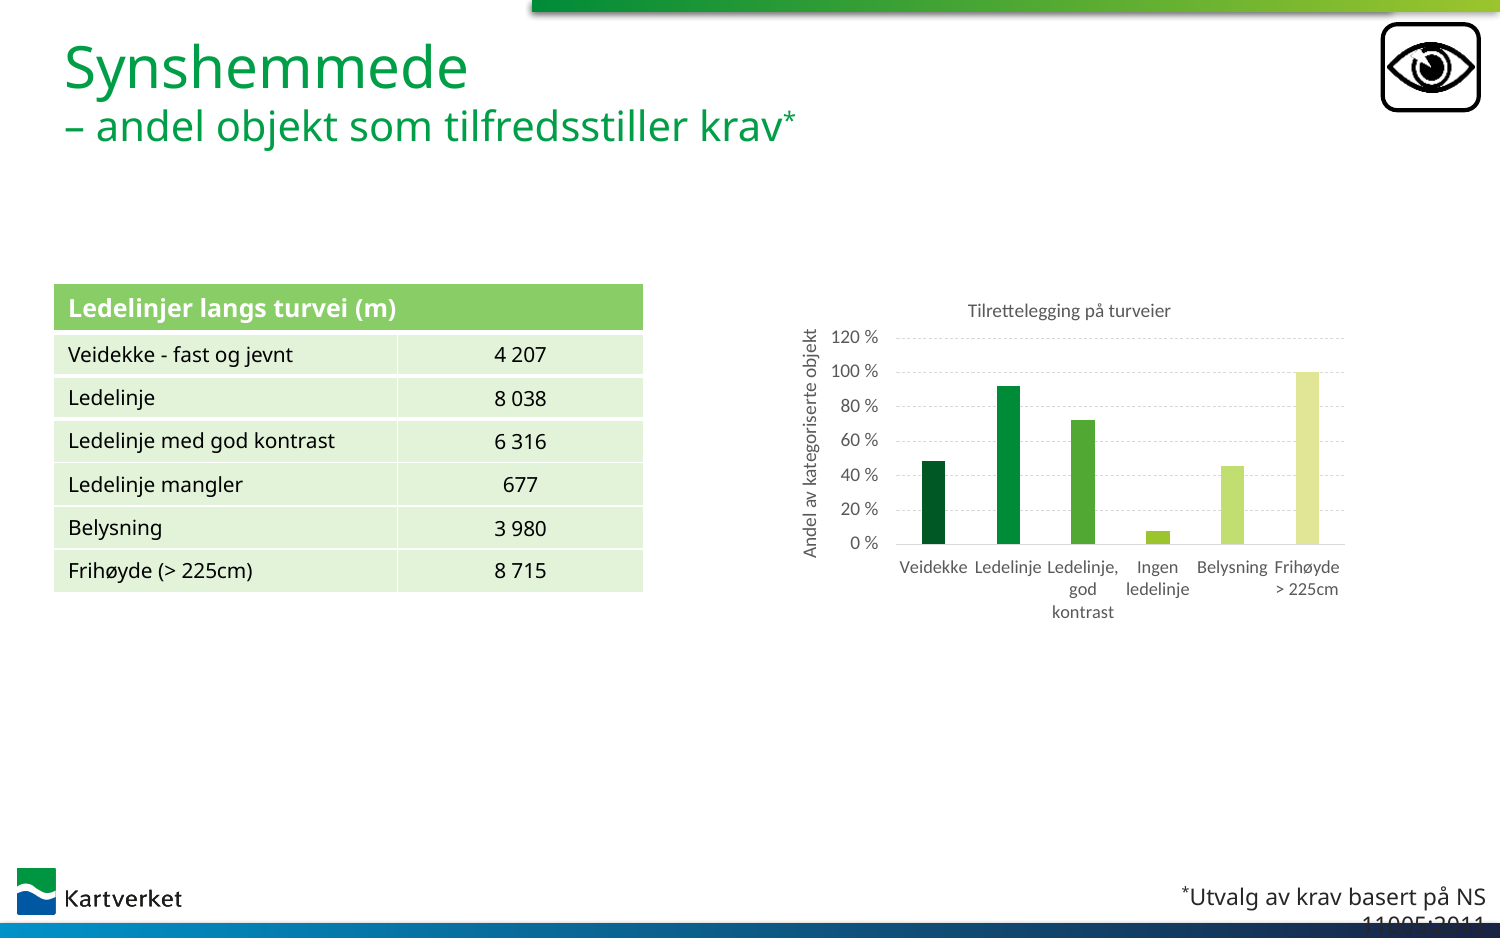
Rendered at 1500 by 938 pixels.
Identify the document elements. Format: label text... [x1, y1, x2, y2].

table_cell 8 715 [398, 550, 643, 592]
table_cell 4 207 [398, 335, 643, 374]
text_box *Utvalg av krav basert på NS 11005:2011 [1068, 873, 1500, 938]
picture [791, 291, 1348, 630]
table_cell 3 980 [398, 507, 643, 548]
table_cell 677 [398, 463, 643, 505]
table_cell Ledelinje mangler [54, 463, 397, 505]
table_cell Frihøyde (> 225cm) [54, 550, 397, 592]
table_header Ledelinjer langs turvei (m) [54, 284, 643, 330]
table_cell Veidekke - fast og jevnt [54, 335, 397, 374]
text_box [1382, 24, 1480, 111]
table_cell 8 038 [398, 378, 643, 417]
table_cell Belysning [54, 507, 397, 548]
table_cell Ledelinje med god kontrast [54, 421, 397, 462]
table_cell Ledelinje [54, 378, 397, 417]
table_cell 6 316 [398, 421, 643, 462]
text_box Synshemmede – andel objekt som tilfredsstiller krav* [49, 24, 1431, 158]
